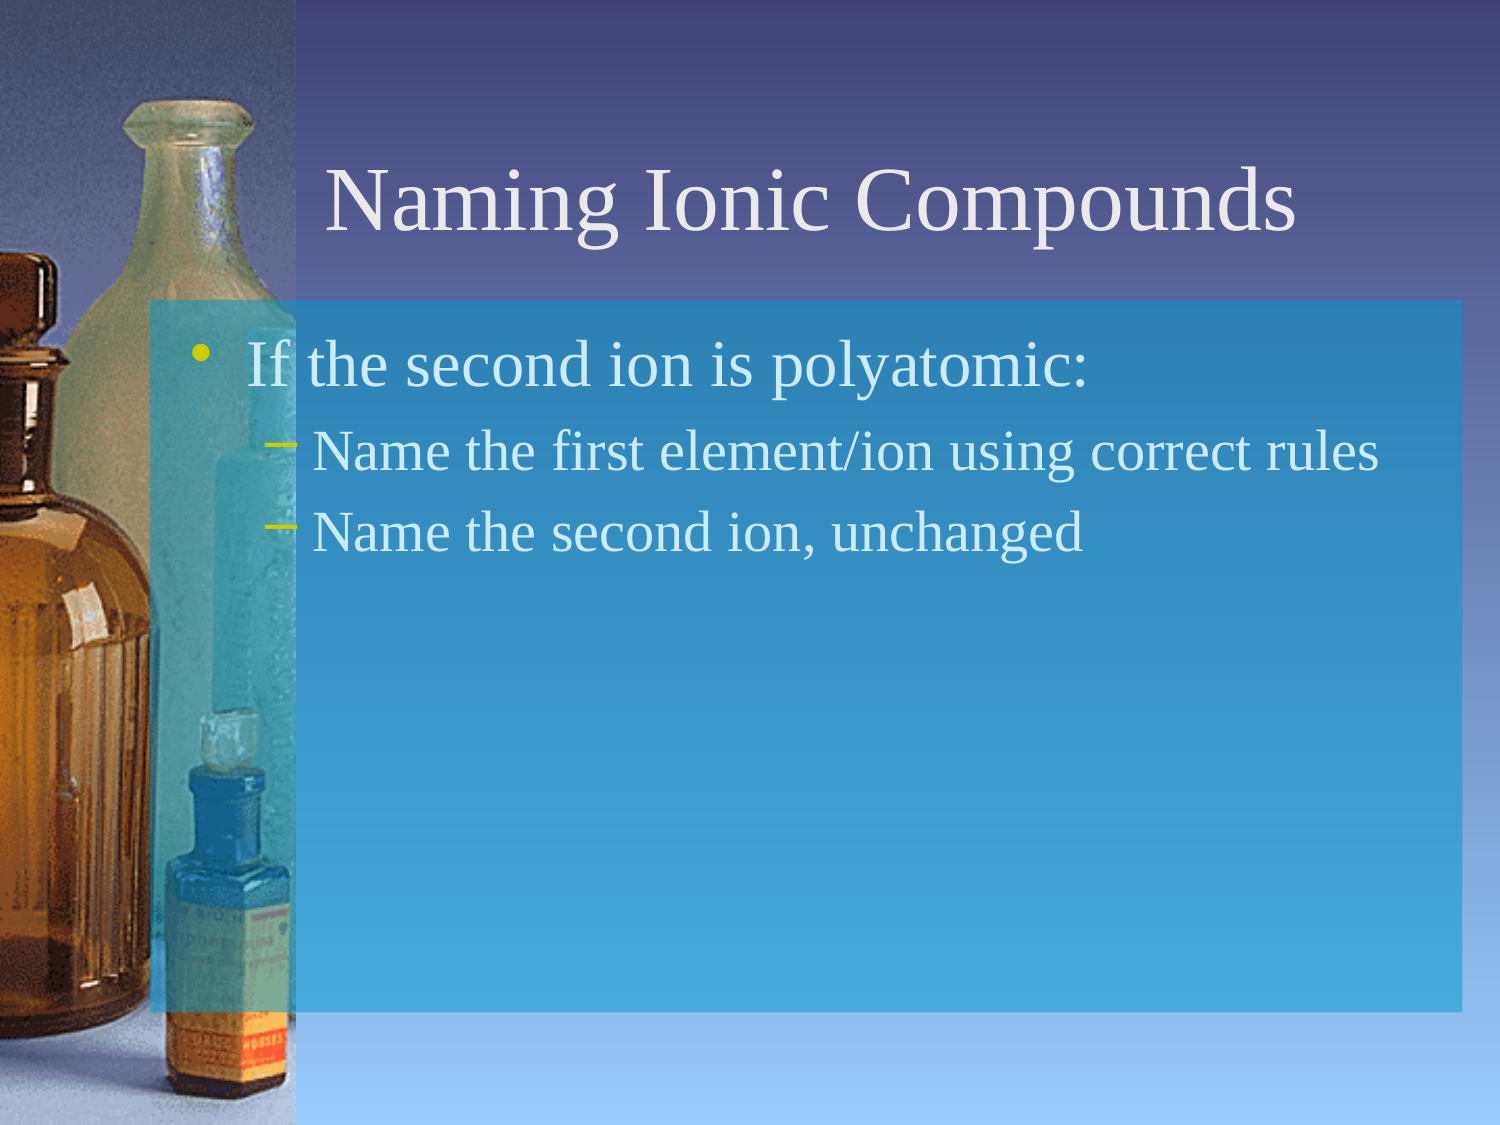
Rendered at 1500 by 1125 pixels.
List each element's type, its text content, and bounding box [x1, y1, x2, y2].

picture [0, 0, 296, 1125]
list If the second ion is polyatomic: Name the first element/ion using correct rules Name the second ion, unchanged [174, 312, 1451, 988]
title Naming Ionic Compounds [174, 99, 1451, 288]
